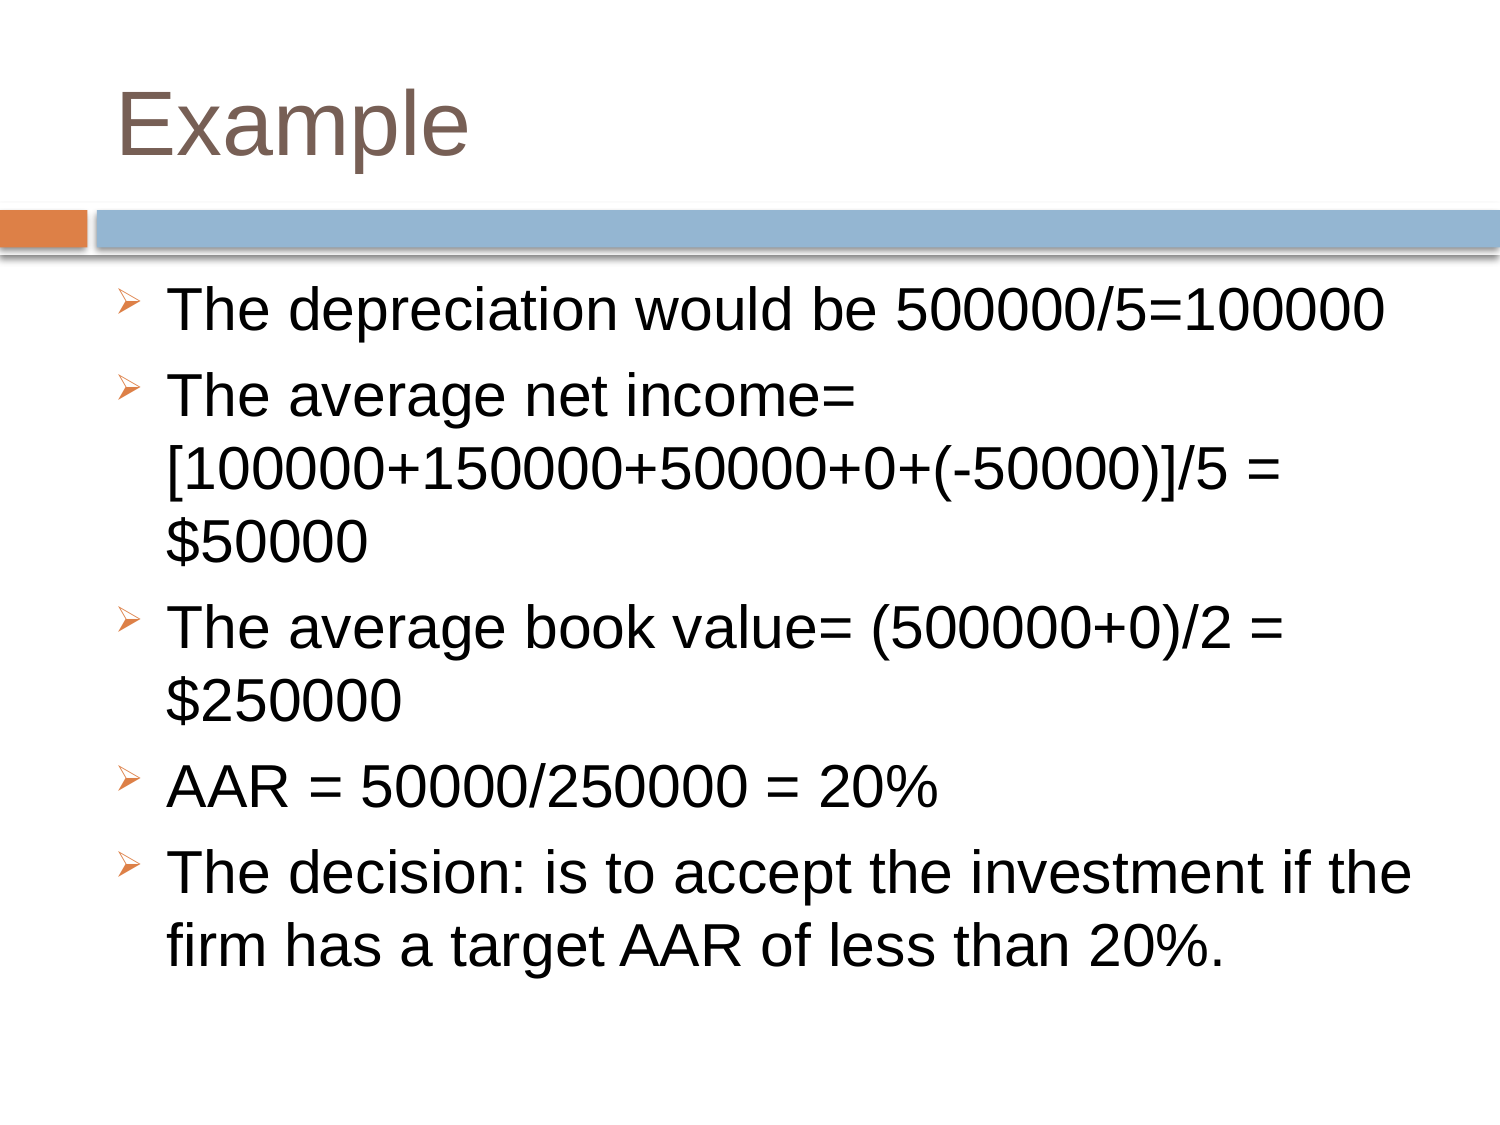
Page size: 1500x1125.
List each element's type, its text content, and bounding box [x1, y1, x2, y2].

list The depreciation would be 500000/5=100000 The average net income= [100000+150000+50000+0+(-50000)]/5 = $50000 The average book value= (500000+0)/2 = $250000 AAR = 50000/250000 = 20% The decision: is to accept the investment if the firm has a target AAR of less than 20%. [100, 262, 1438, 1000]
title Example [100, 37, 1438, 200]
